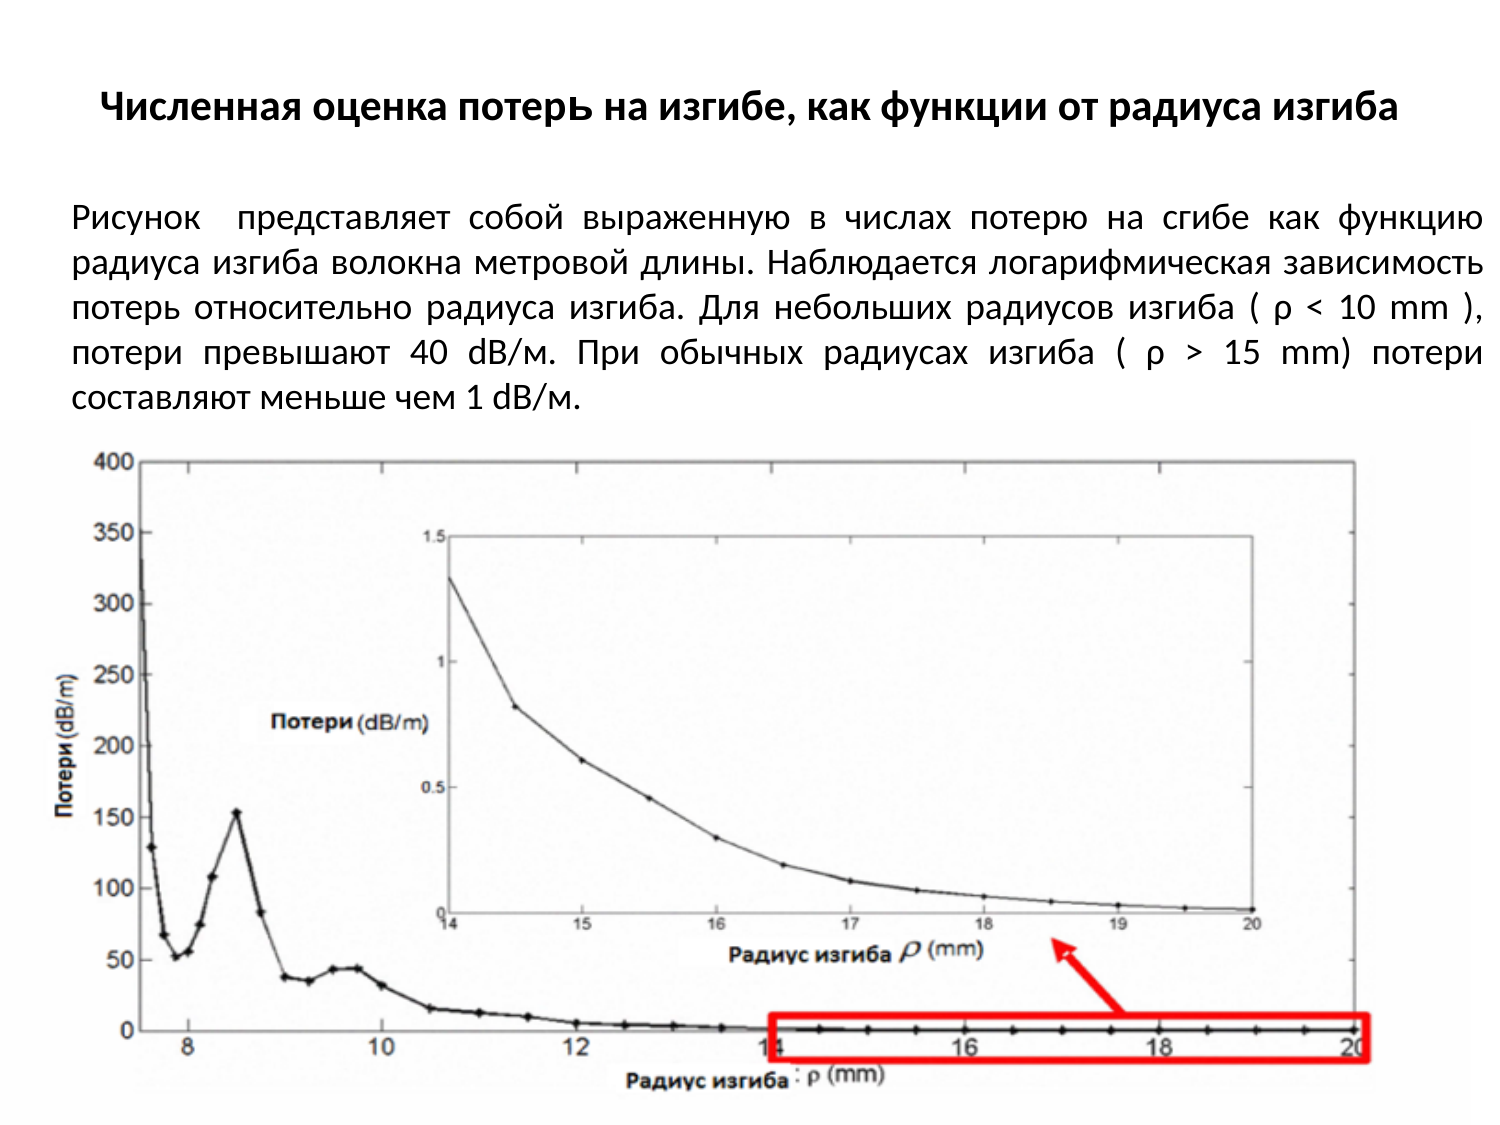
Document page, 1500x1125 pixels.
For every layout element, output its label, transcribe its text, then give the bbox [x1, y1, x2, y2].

list Рисунок представляет собой выраженную в числах потерю на сгибе как функцию радиуса изгиба волокна метровой длины. Наблюдается логарифмическая зависимость потерь относительно радиуса изгиба. Для небольших радиусов изгиба ( ρ < 10 mm ), потери превышают 40 dB/м. При обычных радиусах изгиба ( ρ > 15 mm) потери составляют меньше чем 1 dB/м. [0, 184, 1500, 1125]
picture [0, 420, 1471, 1125]
title Численная оценка потерь на изгибе, как функции от радиуса изгиба [74, 44, 1426, 162]
